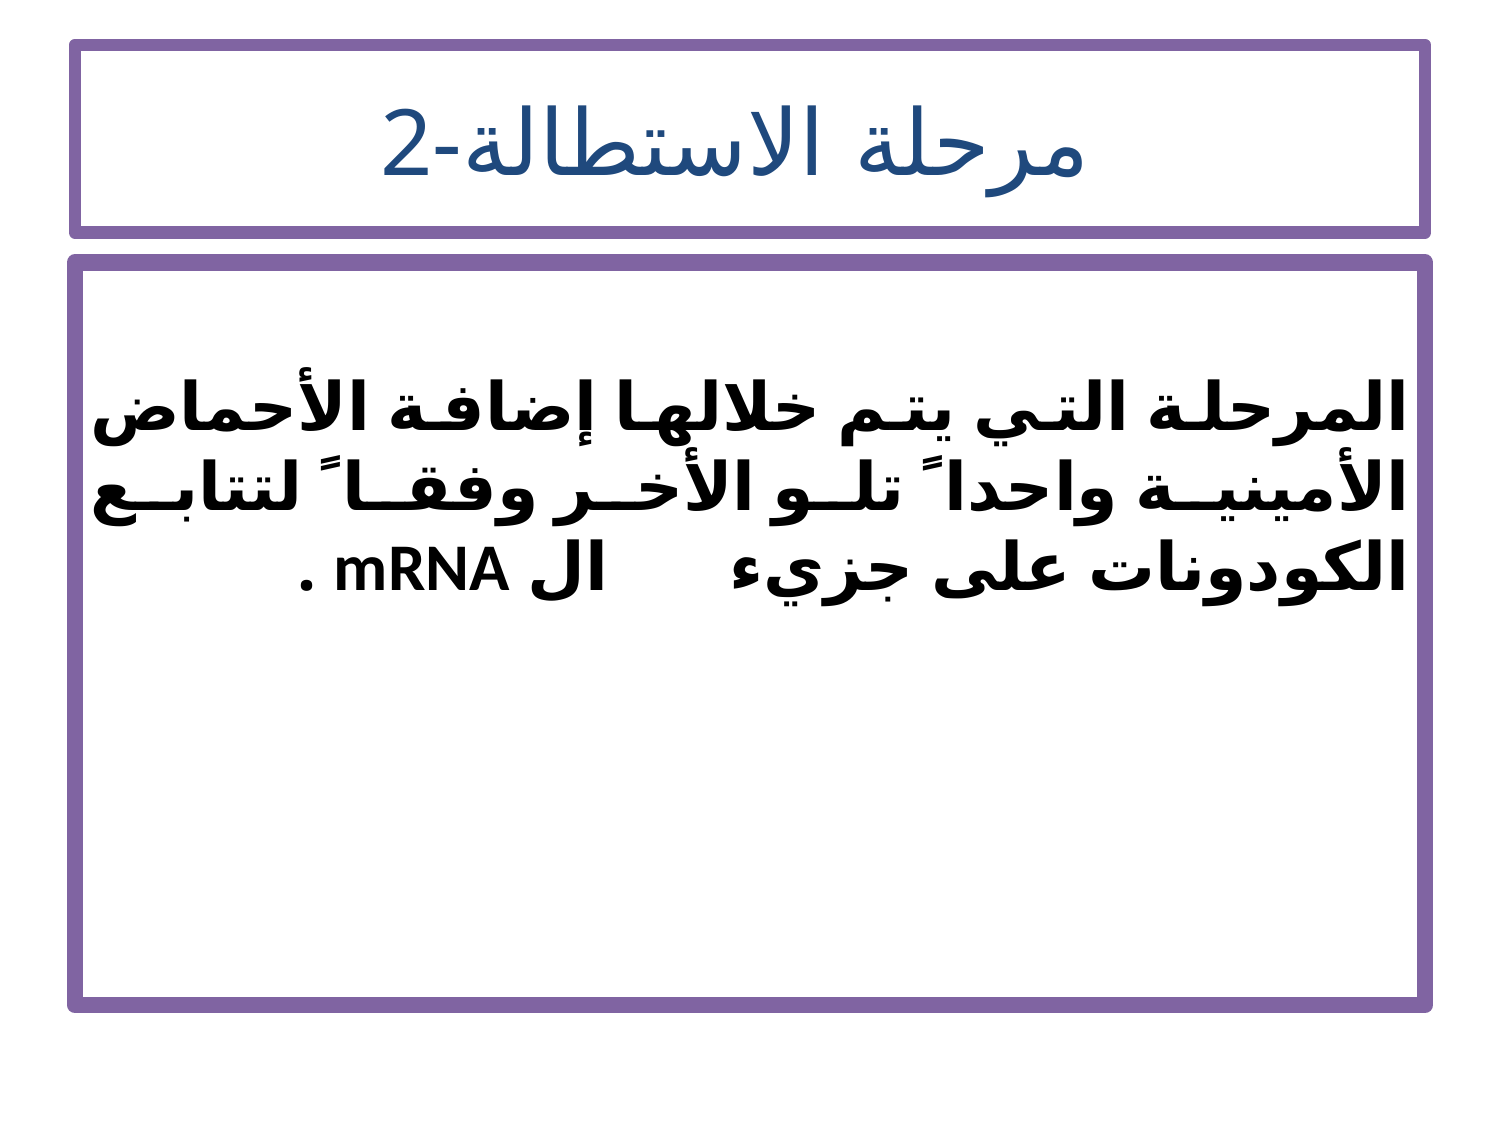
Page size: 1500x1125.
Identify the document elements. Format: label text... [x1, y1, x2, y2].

title 2-مرحلة الاستطالة [75, 45, 1425, 233]
list المرحلة التي يتم خلالها إضافة الأحماض الأمينية واحدا ً تلو الأخر وفقا ً لتتابع الكودونات على جزيء ال mRNA . [75, 262, 1425, 1005]
